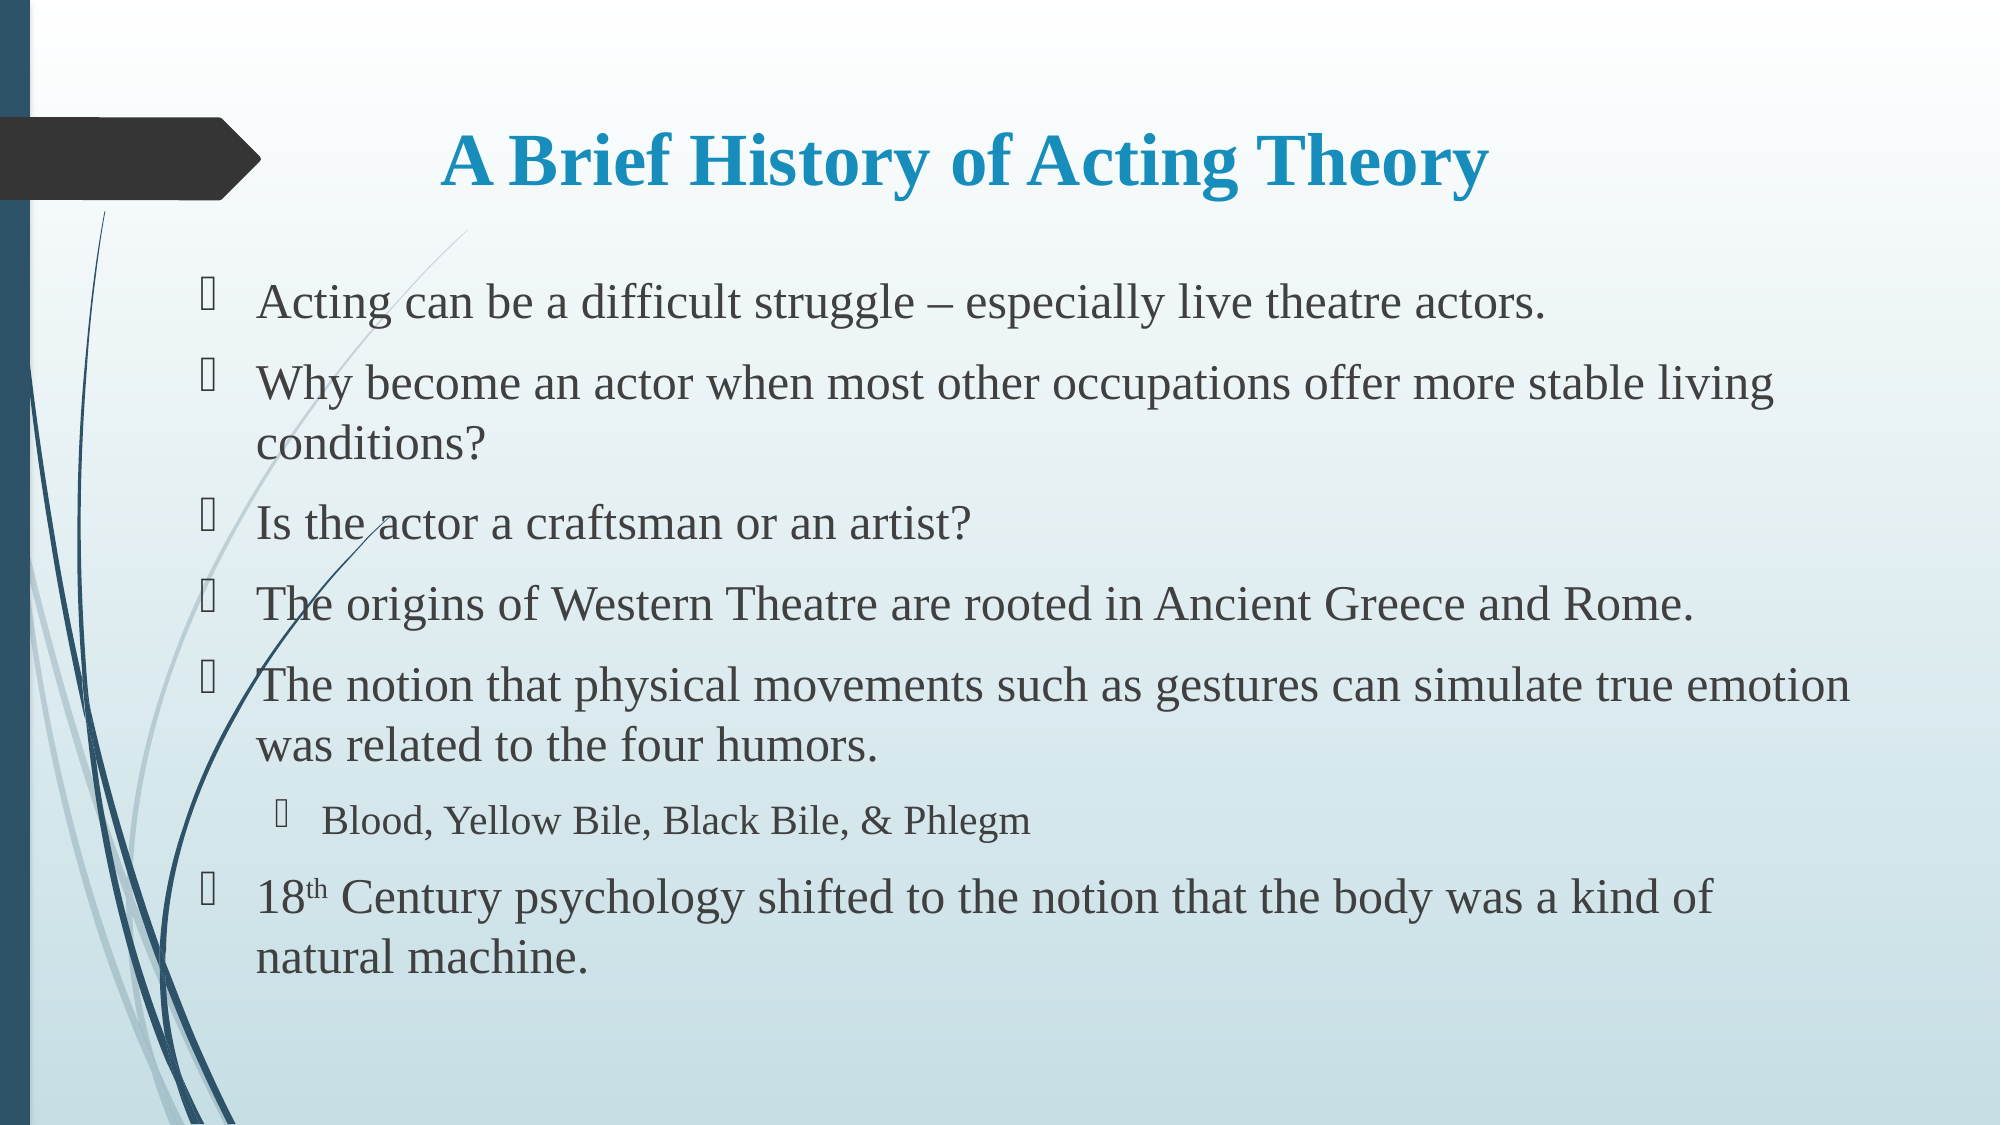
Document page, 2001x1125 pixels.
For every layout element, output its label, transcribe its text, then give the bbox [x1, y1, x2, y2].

list Acting can be a difficult struggle – especially live theatre actors. Why become an actor when most other occupations offer more stable living conditions? Is the actor a craftsman or an artist? The origins of Western Theatre are rooted in Ancient Greece and Rome. The notion that physical movements such as gestures can simulate true emotion was related to the four humors. Blood, Yellow Bile, Black Bile, & Phlegm 18th Century psychology shifted to the notion that the body was a kind of natural machine. [184, 260, 1873, 1014]
title A Brief History of Acting Theory [425, 102, 1888, 313]
